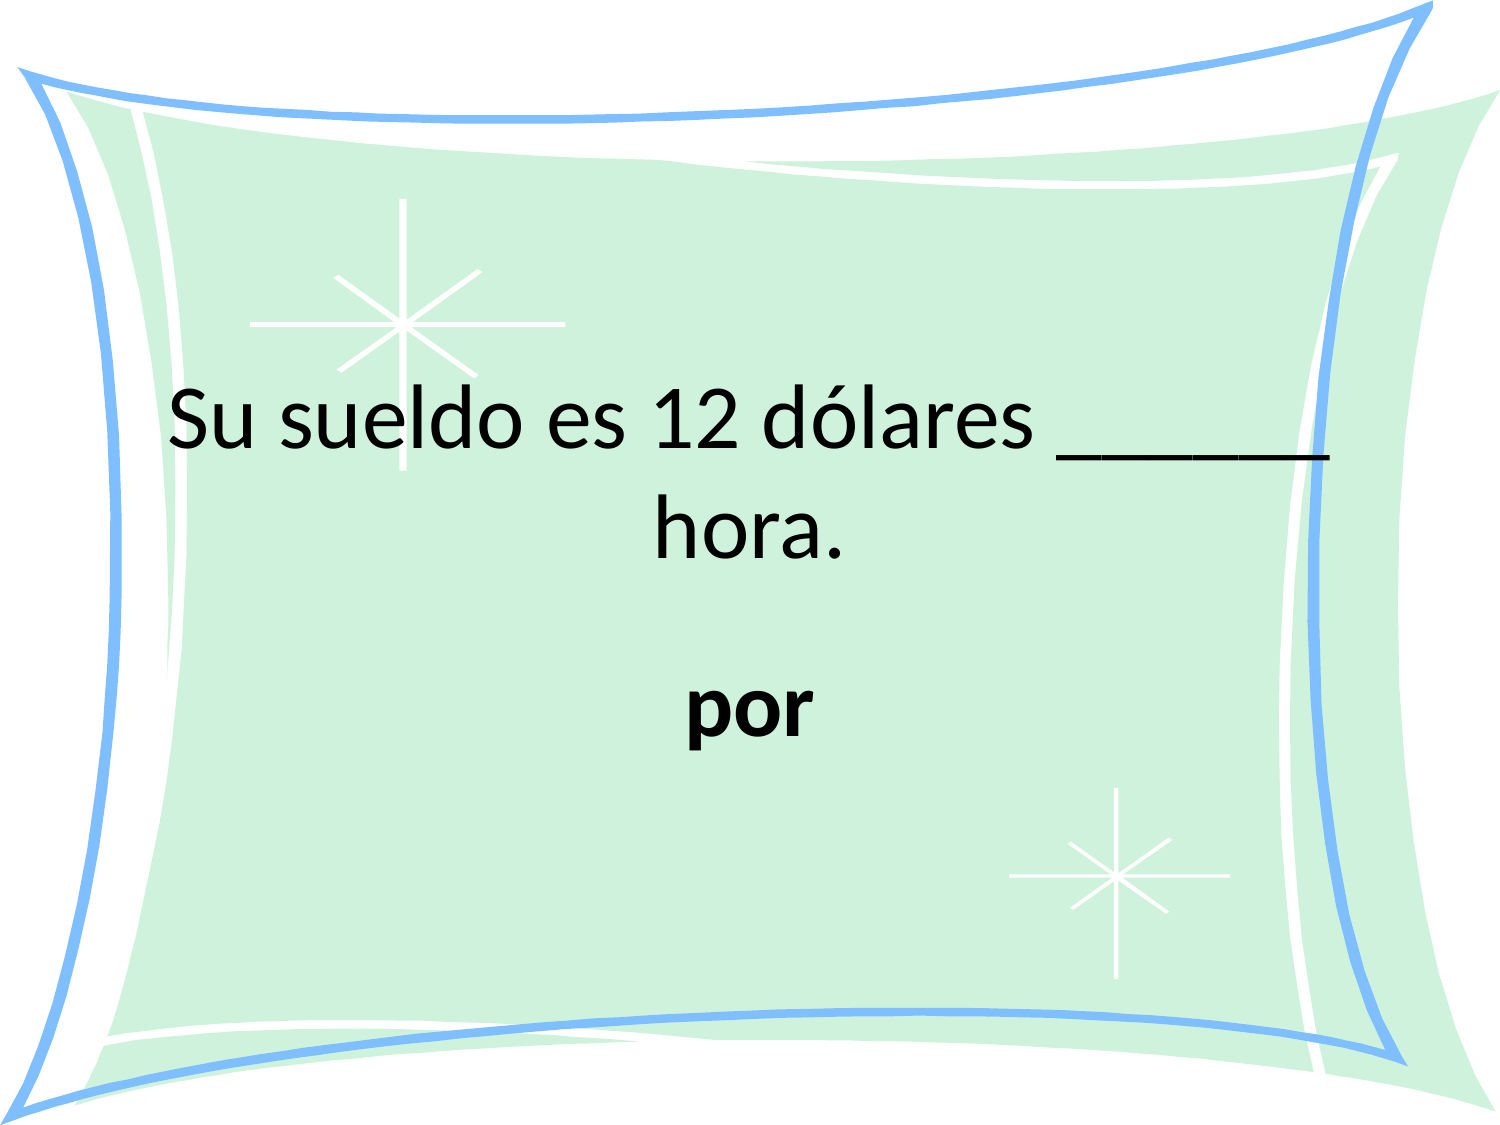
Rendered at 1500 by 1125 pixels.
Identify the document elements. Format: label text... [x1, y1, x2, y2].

text_box por [224, 637, 1275, 925]
text_box Su sueldo es 12 dólares ______ hora. [112, 349, 1388, 591]
